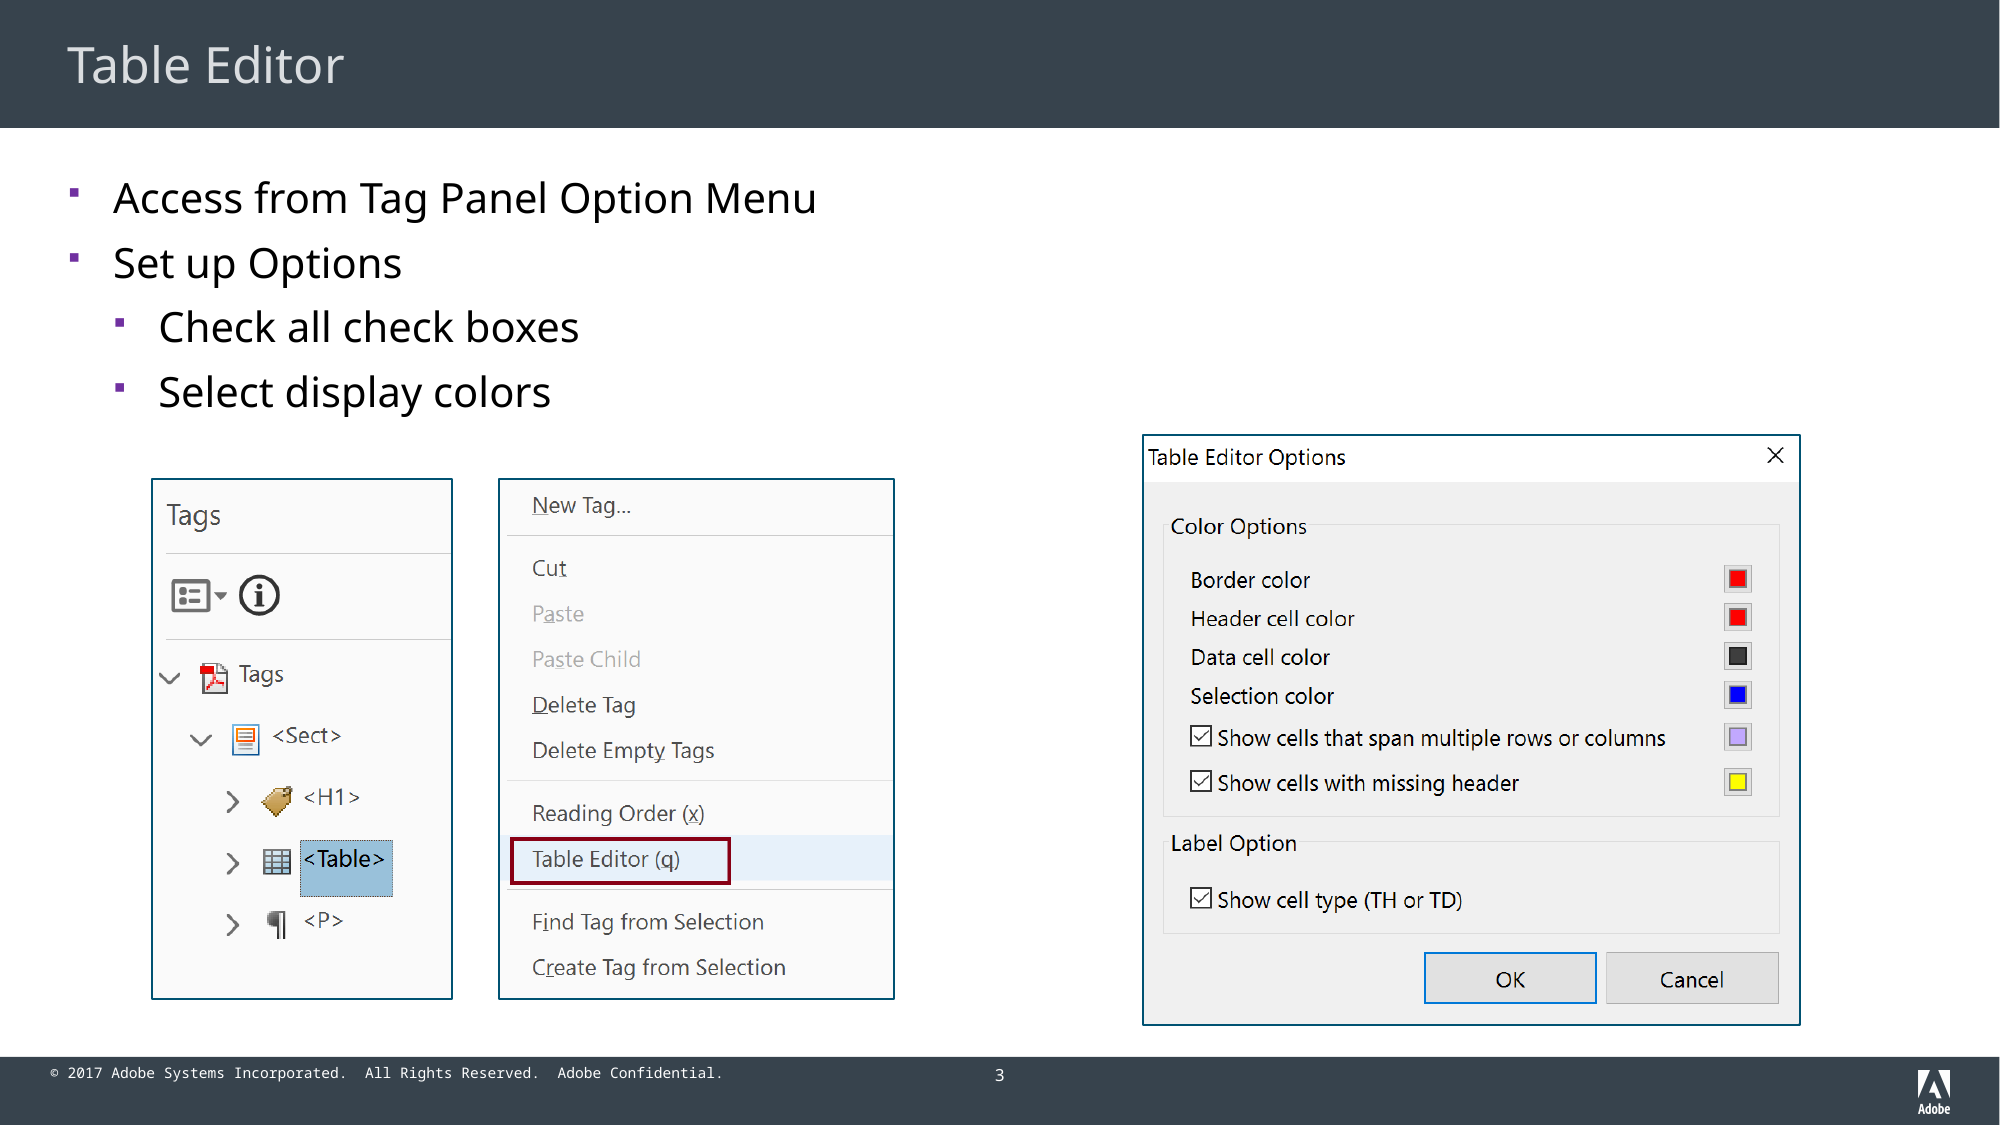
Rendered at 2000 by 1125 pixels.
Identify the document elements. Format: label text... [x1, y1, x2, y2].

picture [1145, 437, 1798, 1023]
list Access from Tag Panel Option Menu Set up Options Check all check boxes Select display colors [49, 162, 1950, 1013]
picture [501, 481, 892, 997]
picture [1918, 1070, 1950, 1114]
picture [154, 481, 450, 997]
title Table Editor [49, 30, 1950, 98]
slide_number 3 [916, 1062, 1083, 1091]
